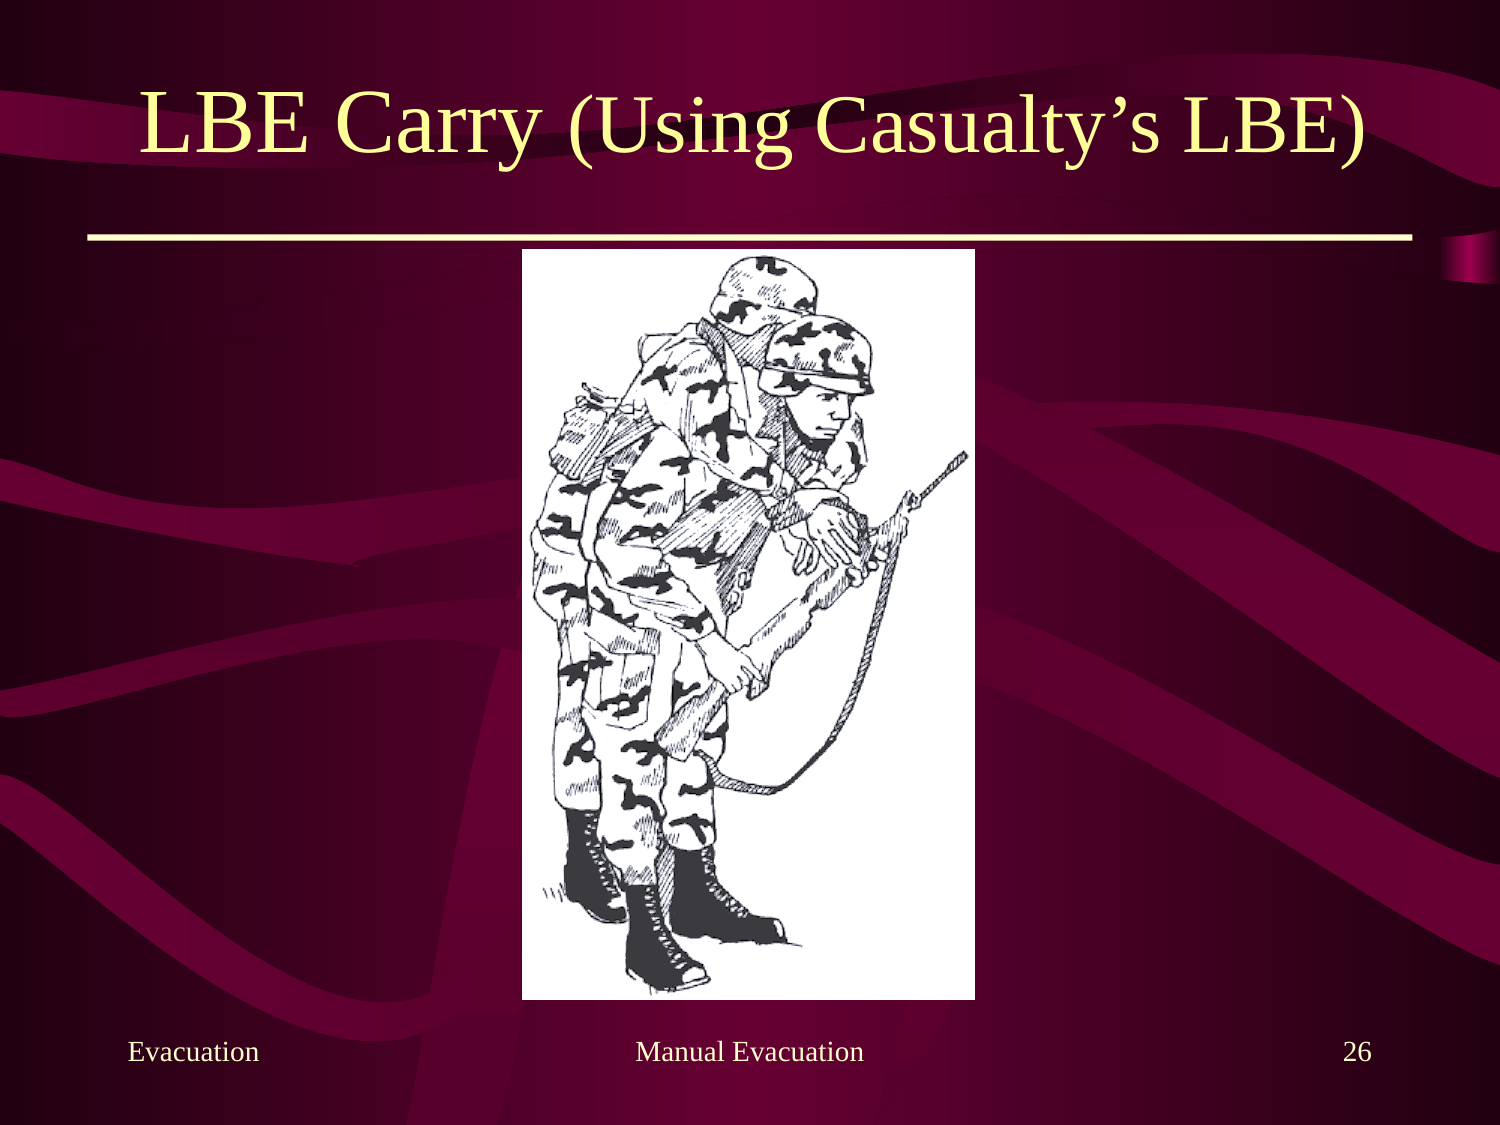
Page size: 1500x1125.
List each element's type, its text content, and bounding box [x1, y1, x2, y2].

slide_number 26 [1074, 1025, 1388, 1100]
title LBE Carry (Using Casualty’s LBE) [59, 22, 1448, 210]
footer Manual Evacuation [512, 1025, 988, 1100]
slide_number Evacuation [112, 1025, 425, 1100]
picture [522, 249, 975, 1000]
